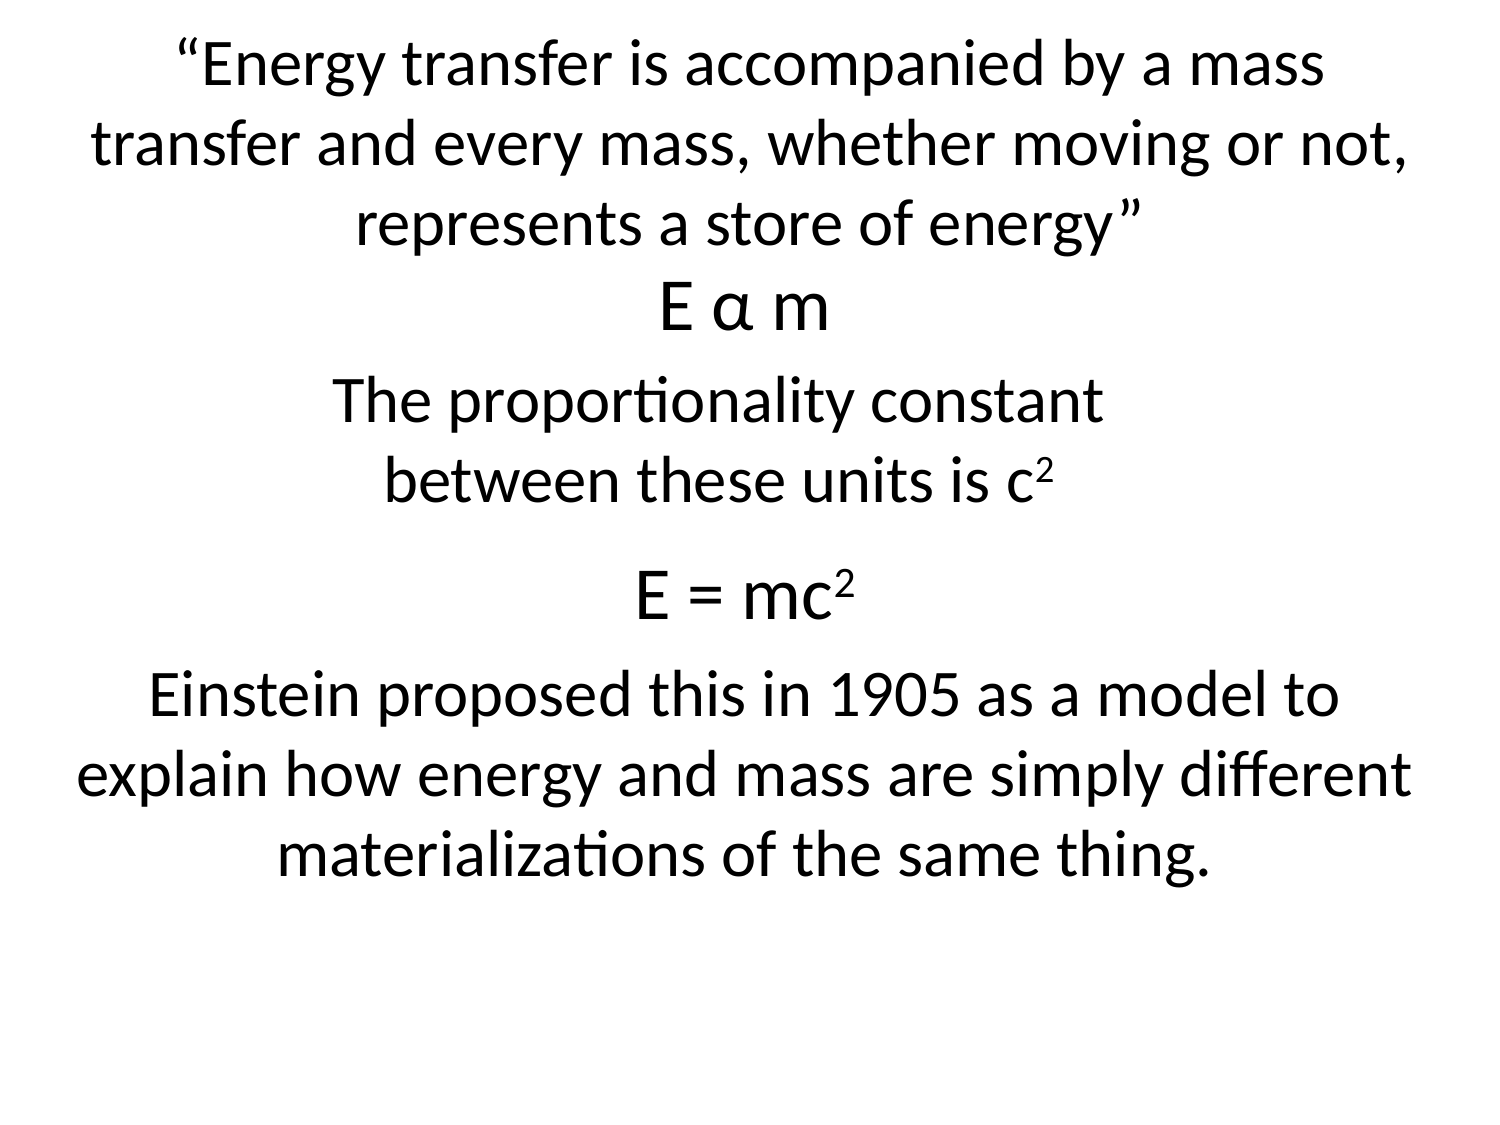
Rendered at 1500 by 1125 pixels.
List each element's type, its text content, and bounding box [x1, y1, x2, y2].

text_box E = mc2 [576, 537, 914, 642]
text_box The proportionality constant between these units is c2 [274, 348, 1163, 523]
text_box E α m [576, 248, 914, 348]
title “Energy transfer is accompanied by a mass transfer and every mass, whether moving or not, represents a store of energy” [75, 45, 1425, 233]
text_box Einstein proposed this in 1905 as a model to explain how energy and mass are simply different materializations of the same thing. [57, 642, 1433, 898]
